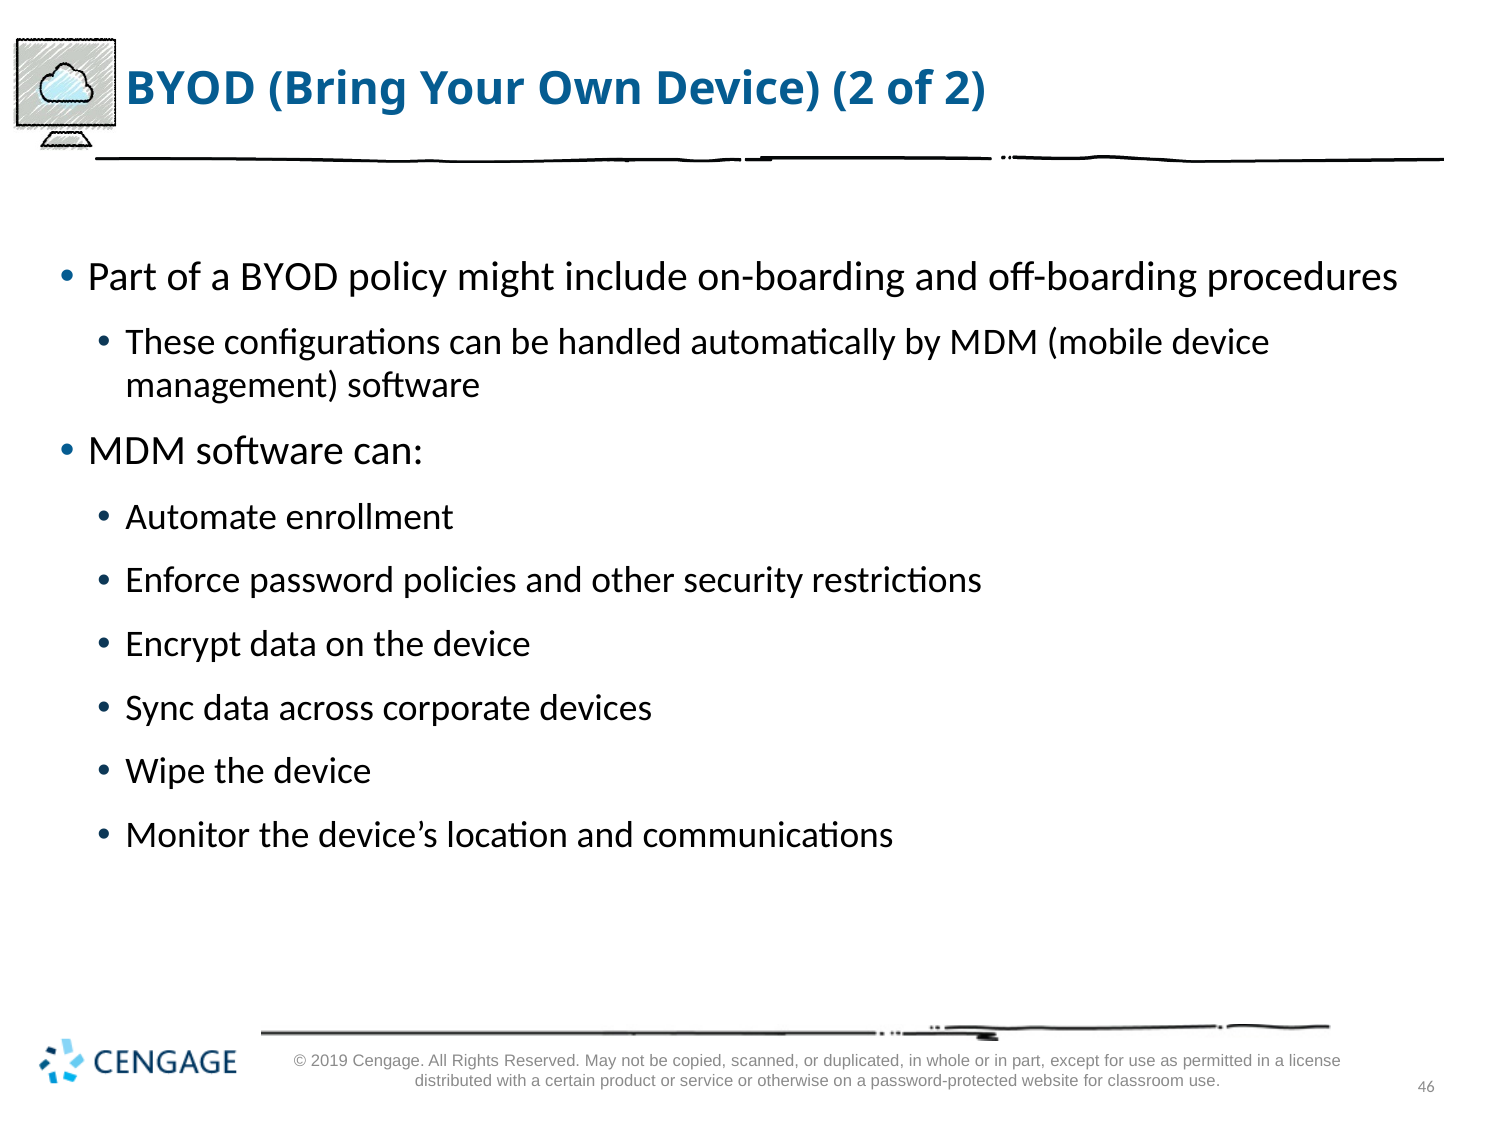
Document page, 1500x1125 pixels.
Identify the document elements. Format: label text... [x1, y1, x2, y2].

list Part of a B Y O D policy might include on-boarding and off-boarding procedures These configurations can be handled automatically by M D M (mobile device management) software M D M software can: Automate enrollment Enforce password policies and other security restrictions Encrypt data on the device Sync data across corporate devices Wipe the device Monitor the device’s location and communications [59, 252, 1441, 862]
picture [261, 1024, 1331, 1041]
picture [95, 155, 1444, 163]
title B Y O D (Bring Your Own Device) (2 of 2) [125, 66, 1442, 116]
footer © 2019 Cengage. All Rights Reserved. May not be copied, scanned, or duplicated, in whole or in part, except for use as permitted in a license distributed with a certain product or service or otherwise on a password-protected website for classroom use. [262, 1050, 1375, 1091]
picture [19, 1025, 249, 1096]
picture [13, 36, 117, 151]
